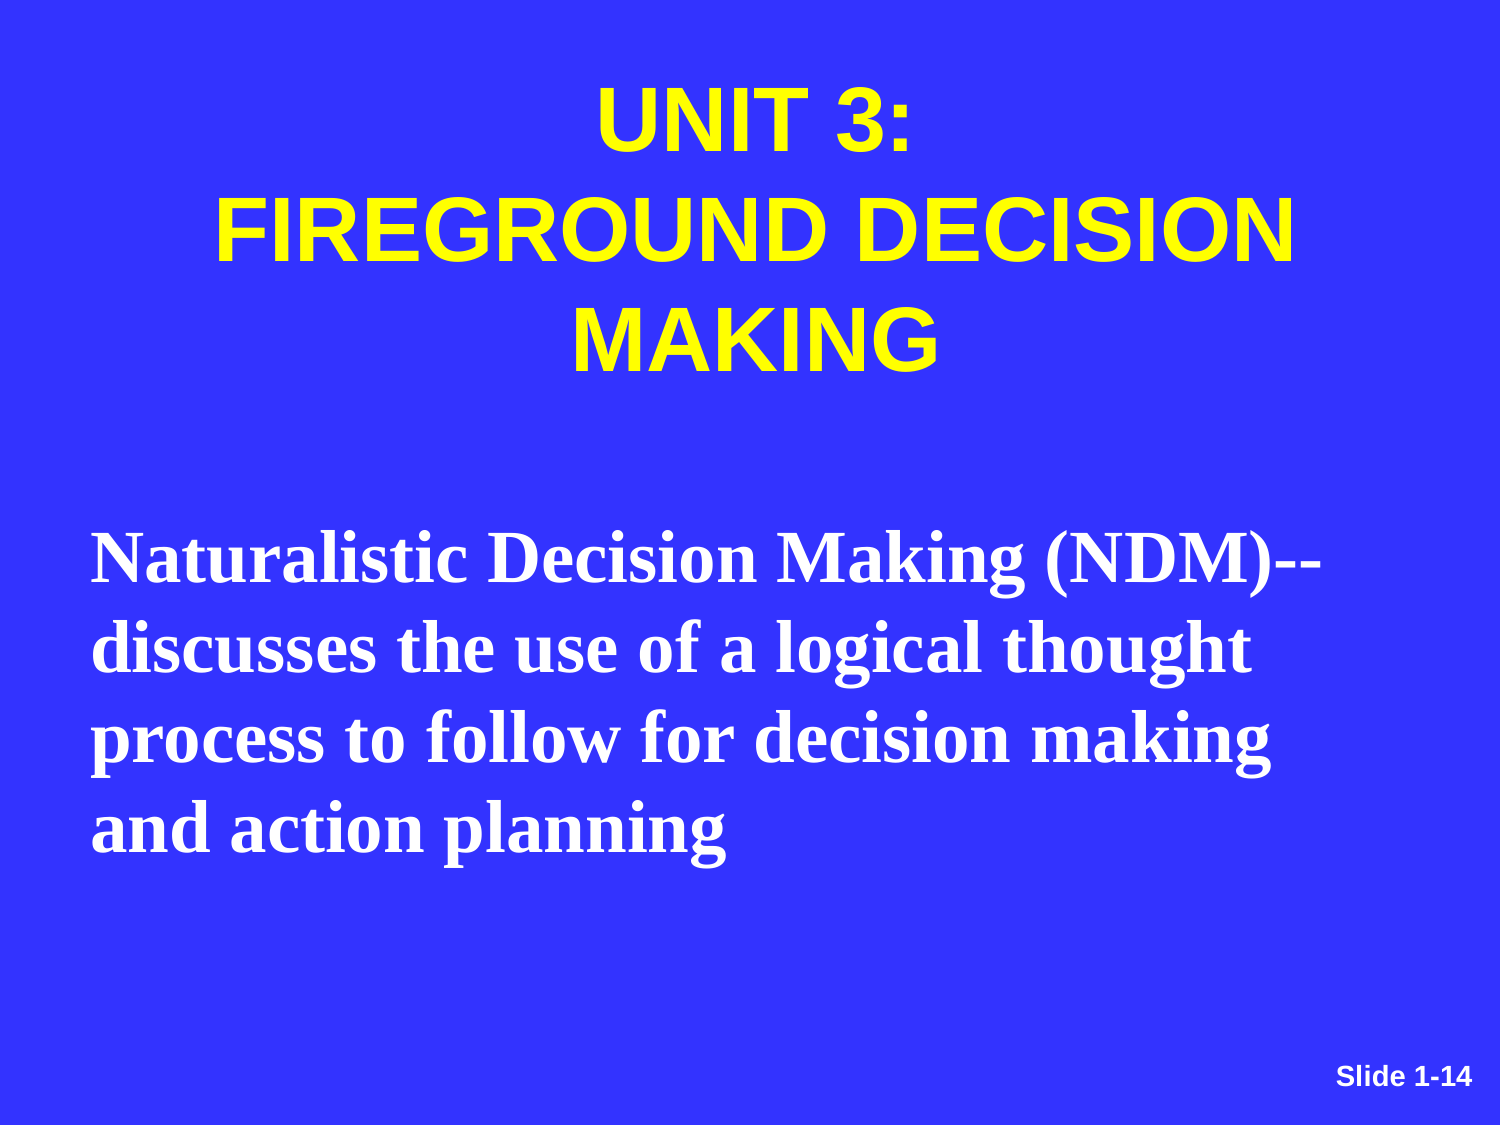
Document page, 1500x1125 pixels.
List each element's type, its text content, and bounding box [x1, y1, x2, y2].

text_box UNIT 3: FIREGROUND DECISION MAKING [62, 99, 1450, 350]
slide_number Slide 1-14 [1137, 1049, 1488, 1125]
list Naturalistic Decision Making (NDM)--discusses the use of a logical thought process to follow for decision making and action planning [74, 499, 1401, 888]
